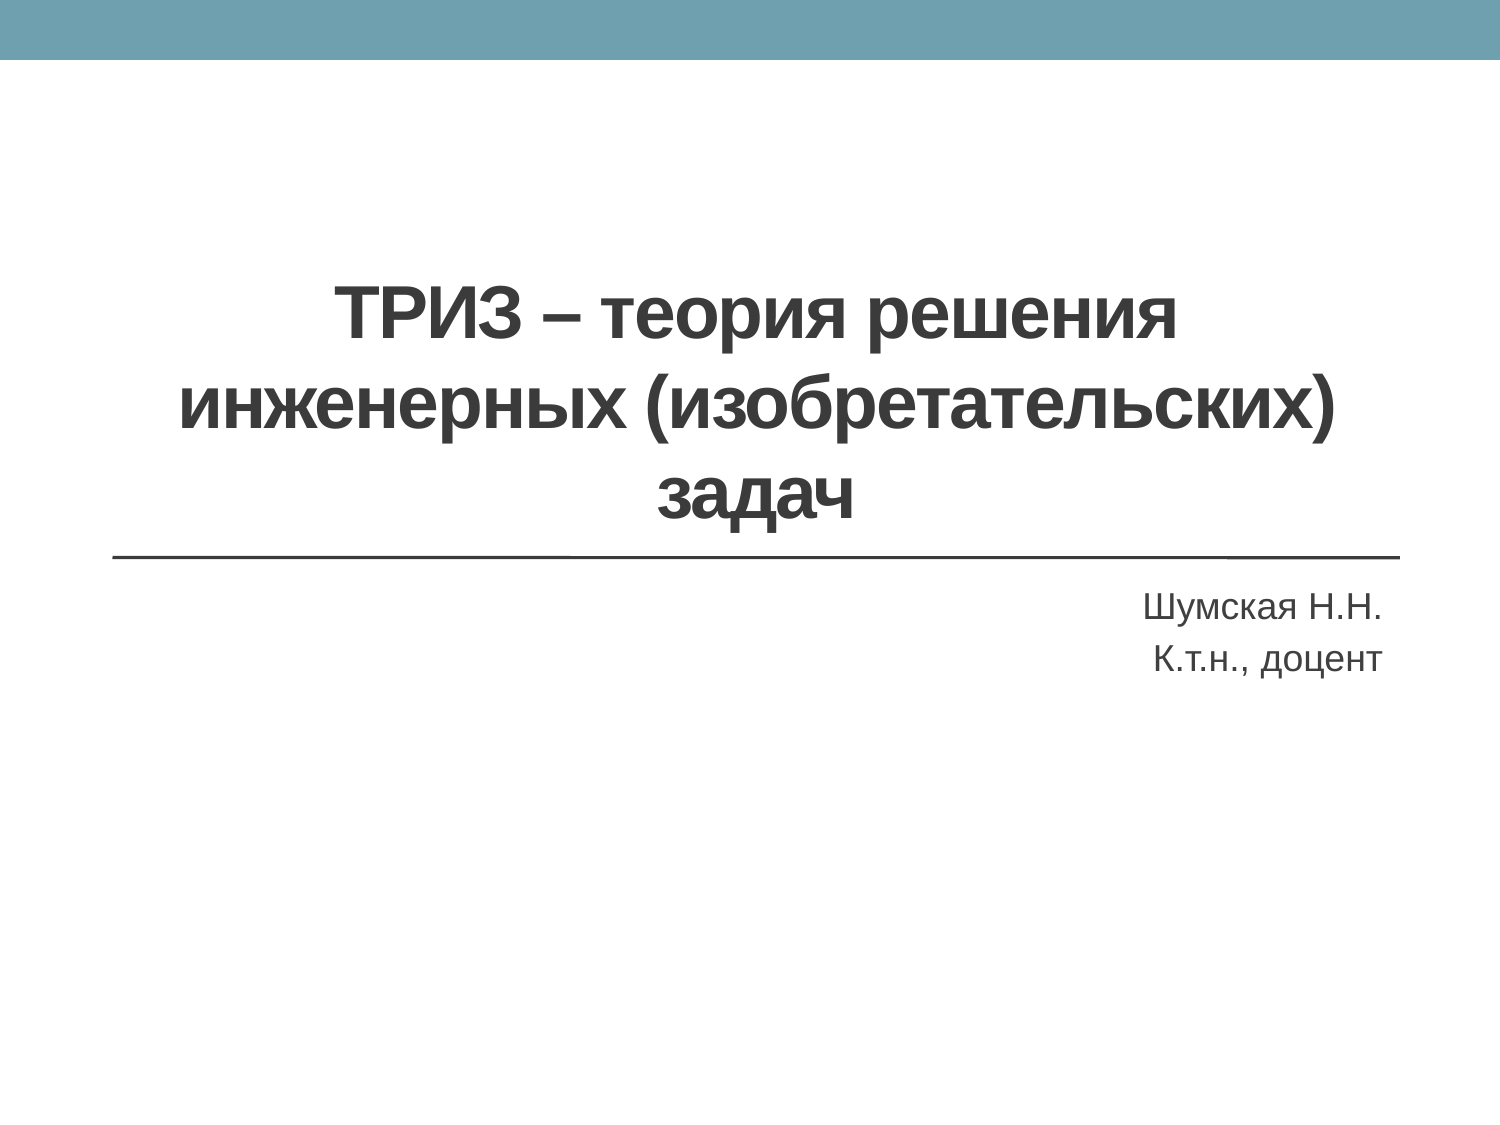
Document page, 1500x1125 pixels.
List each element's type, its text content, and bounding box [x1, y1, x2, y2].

title ТРИЗ – теория решения инженерных (изобретательских) задач [112, 224, 1400, 542]
subtitle Шумская Н.Н. К.т.н., доцент [348, 574, 1399, 862]
